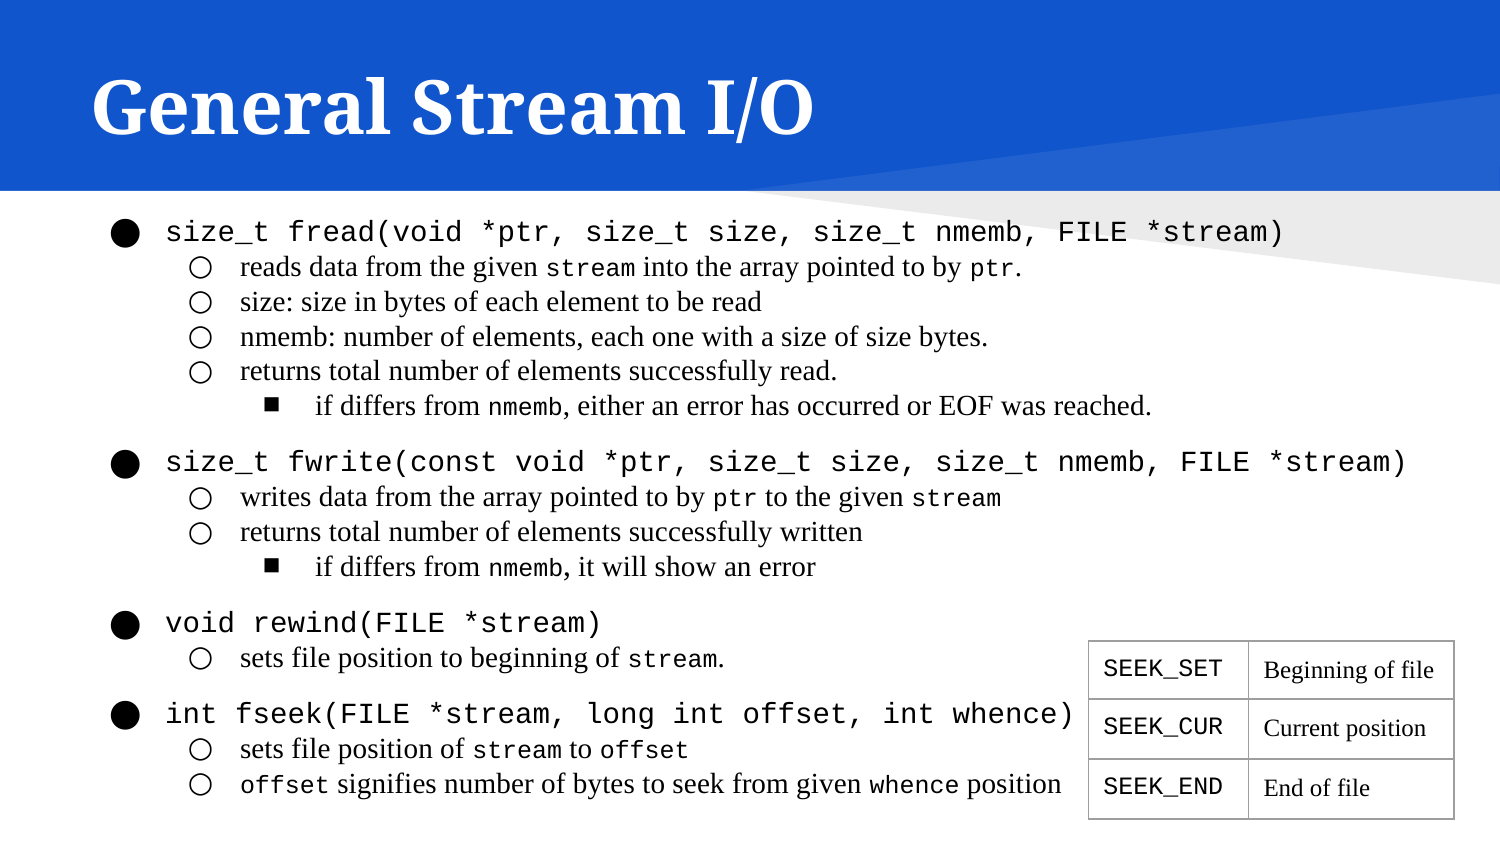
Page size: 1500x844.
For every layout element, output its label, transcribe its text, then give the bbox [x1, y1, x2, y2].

table_cell Current position [1249, 700, 1453, 758]
table_header SEEK_SET [1089, 642, 1248, 698]
table_cell End of file [1249, 760, 1453, 818]
table_cell SEEK_END [1089, 760, 1248, 818]
table_cell SEEK_CUR [1089, 700, 1248, 758]
title General Stream I/O [75, 33, 1425, 175]
table_header Beginning of file [1249, 642, 1453, 698]
list size_t fread(void *ptr, size_t size, size_t nmemb, FILE *stream) reads data from the given stream into the array pointed to by ptr. size: size in bytes of each element to be read nmemb: number of elements, each one with a size of size bytes. returns total number of elements successfully read. if differs from nmemb, either an error has occurred or EOF was reached. size_t fwrite(const void *ptr, size_t size, size_t nmemb, FILE *stream) writes data from the array pointed to by ptr to the given stream returns total number of elements successfully written if differs from nmemb, it will show an error void rewind(FILE *stream) sets file position to beginning of stream. int fseek(FILE *stream, long int offset, int whence) sets file position of stream to offset offset signifies number of bytes to seek from given whence position [75, 196, 1425, 808]
